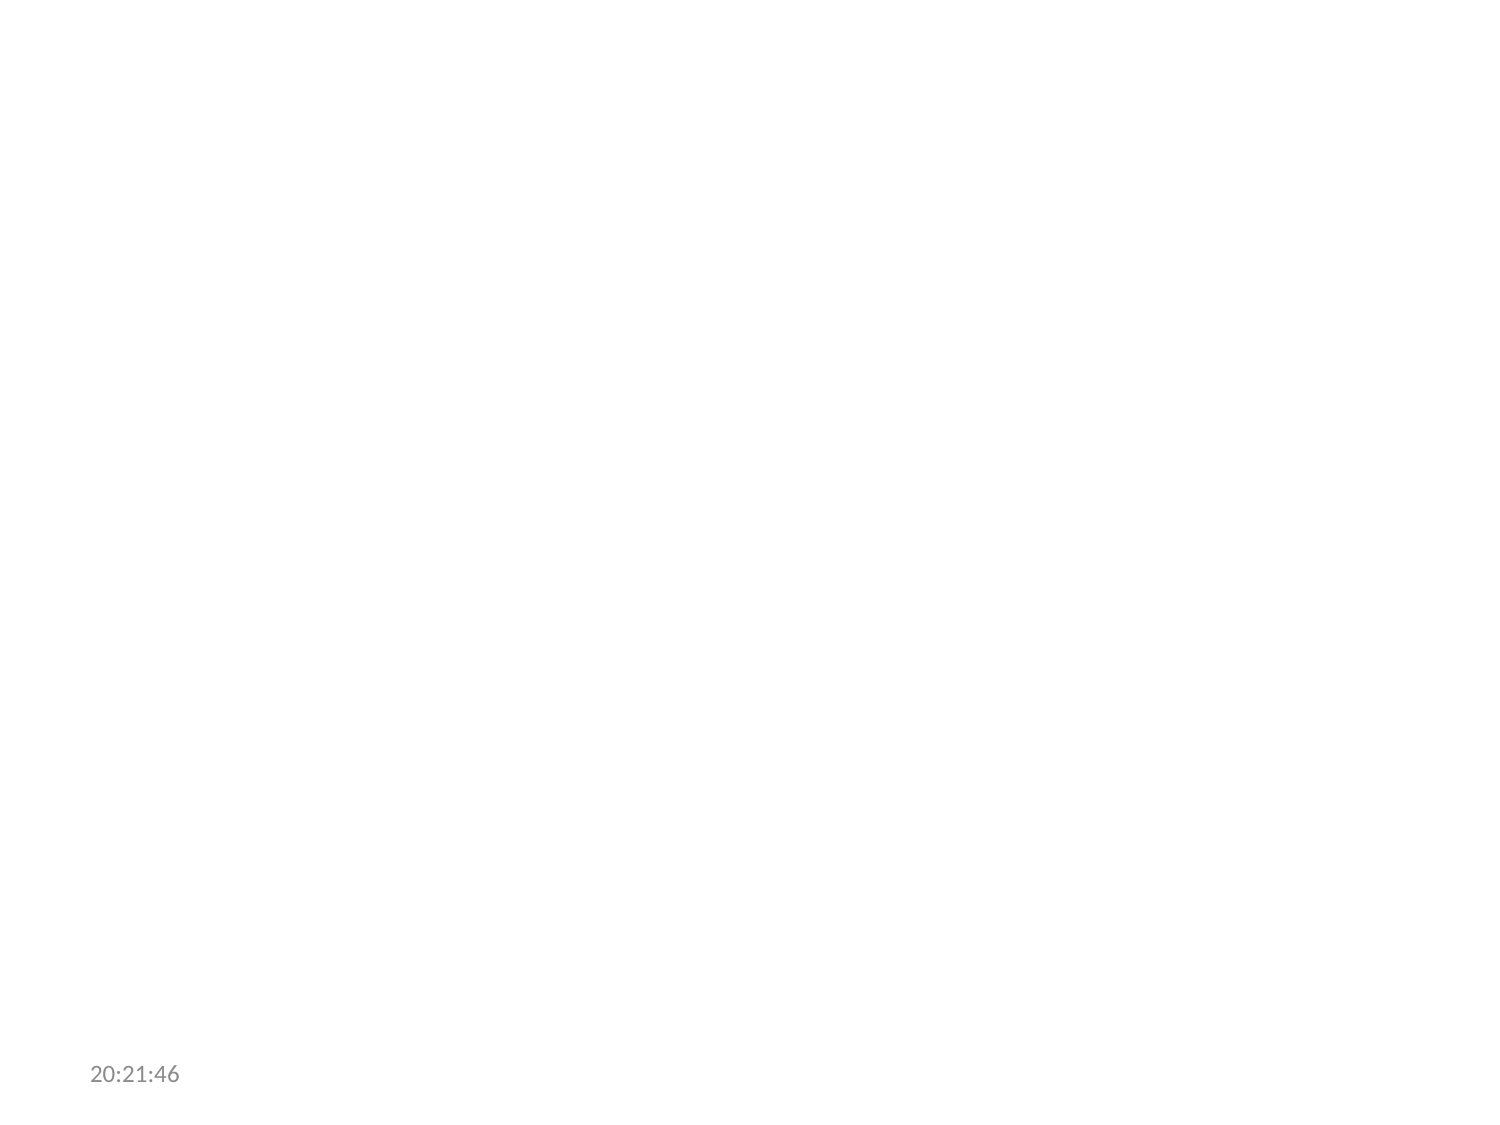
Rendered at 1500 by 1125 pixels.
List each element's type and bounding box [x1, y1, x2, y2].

slide_number [75, 1042, 425, 1103]
